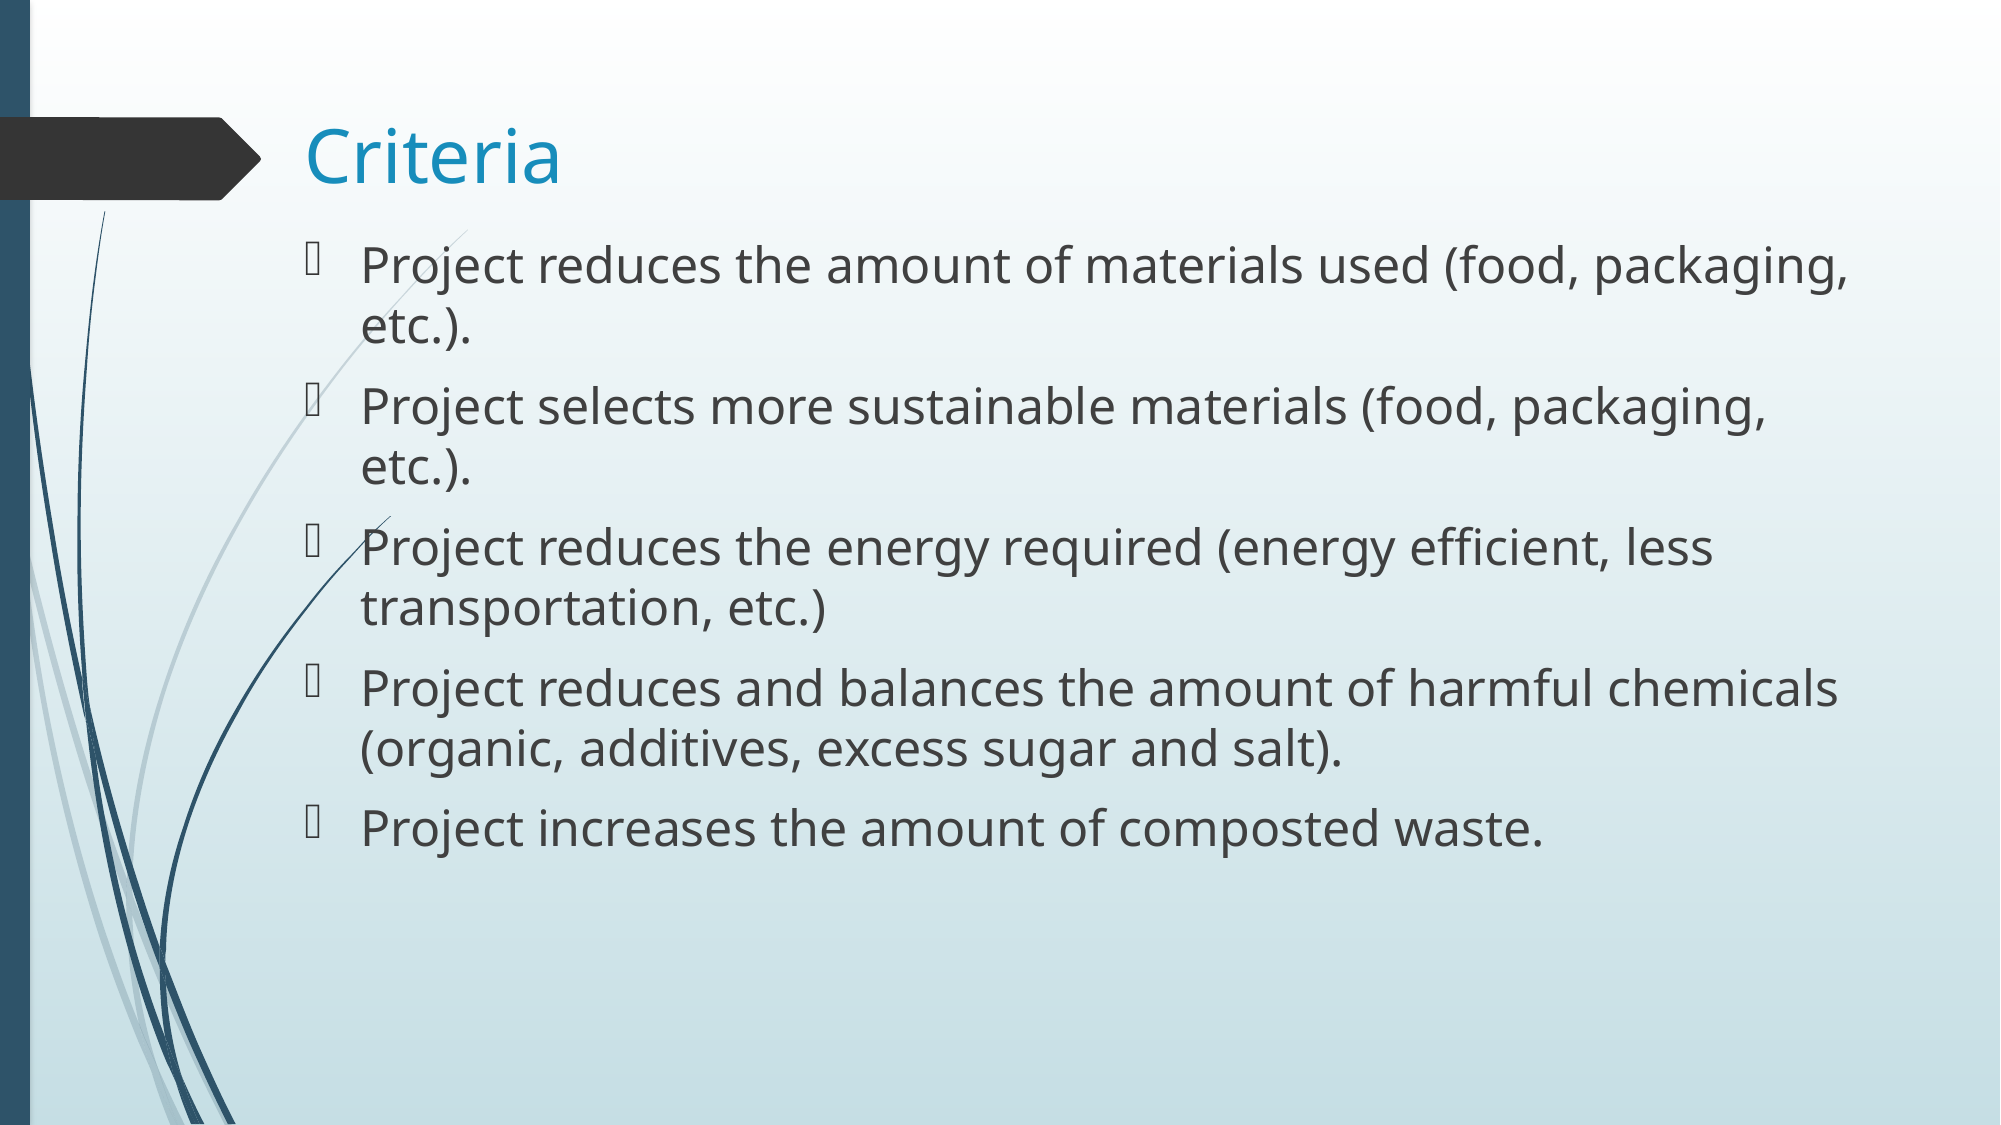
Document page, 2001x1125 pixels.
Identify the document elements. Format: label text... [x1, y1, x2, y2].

title Criteria [289, 101, 1888, 226]
list Project reduces the amount of materials used (food, packaging, etc.). Project selects more sustainable materials (food, packaging, etc.). Project reduces the energy required (energy efficient, less transportation, etc.) Project reduces and balances the amount of harmful chemicals (organic, additives, excess sugar and salt). Project increases the amount of composted waste. [289, 226, 1888, 970]
